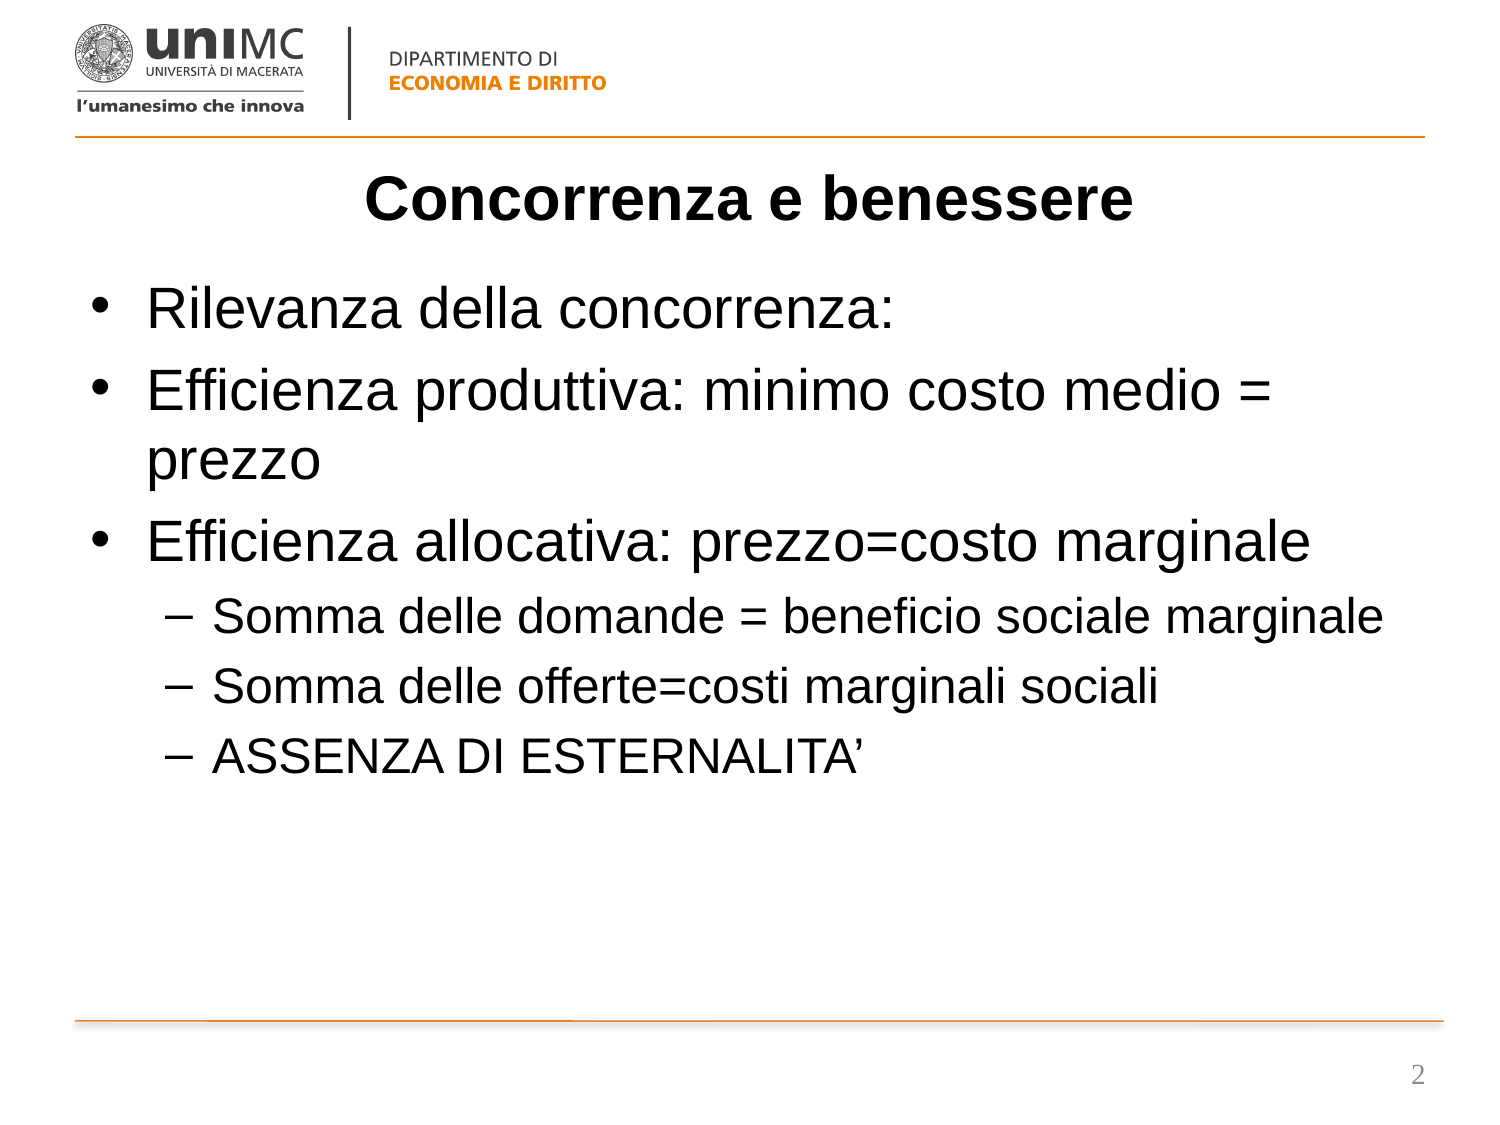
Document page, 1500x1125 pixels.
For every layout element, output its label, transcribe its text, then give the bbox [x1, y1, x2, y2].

slide_number 2 [1091, 1042, 1442, 1103]
list Rilevanza della concorrenza: Efficienza produttiva: minimo costo medio = prezzo Efficienza allocativa: prezzo=costo marginale Somma delle domande = beneficio sociale marginale Somma delle offerte=costi marginali sociali ASSENZA DI ESTERNALITA’ [75, 262, 1425, 1005]
picture [75, 24, 1425, 138]
title Concorrenza e benessere [75, 149, 1425, 241]
